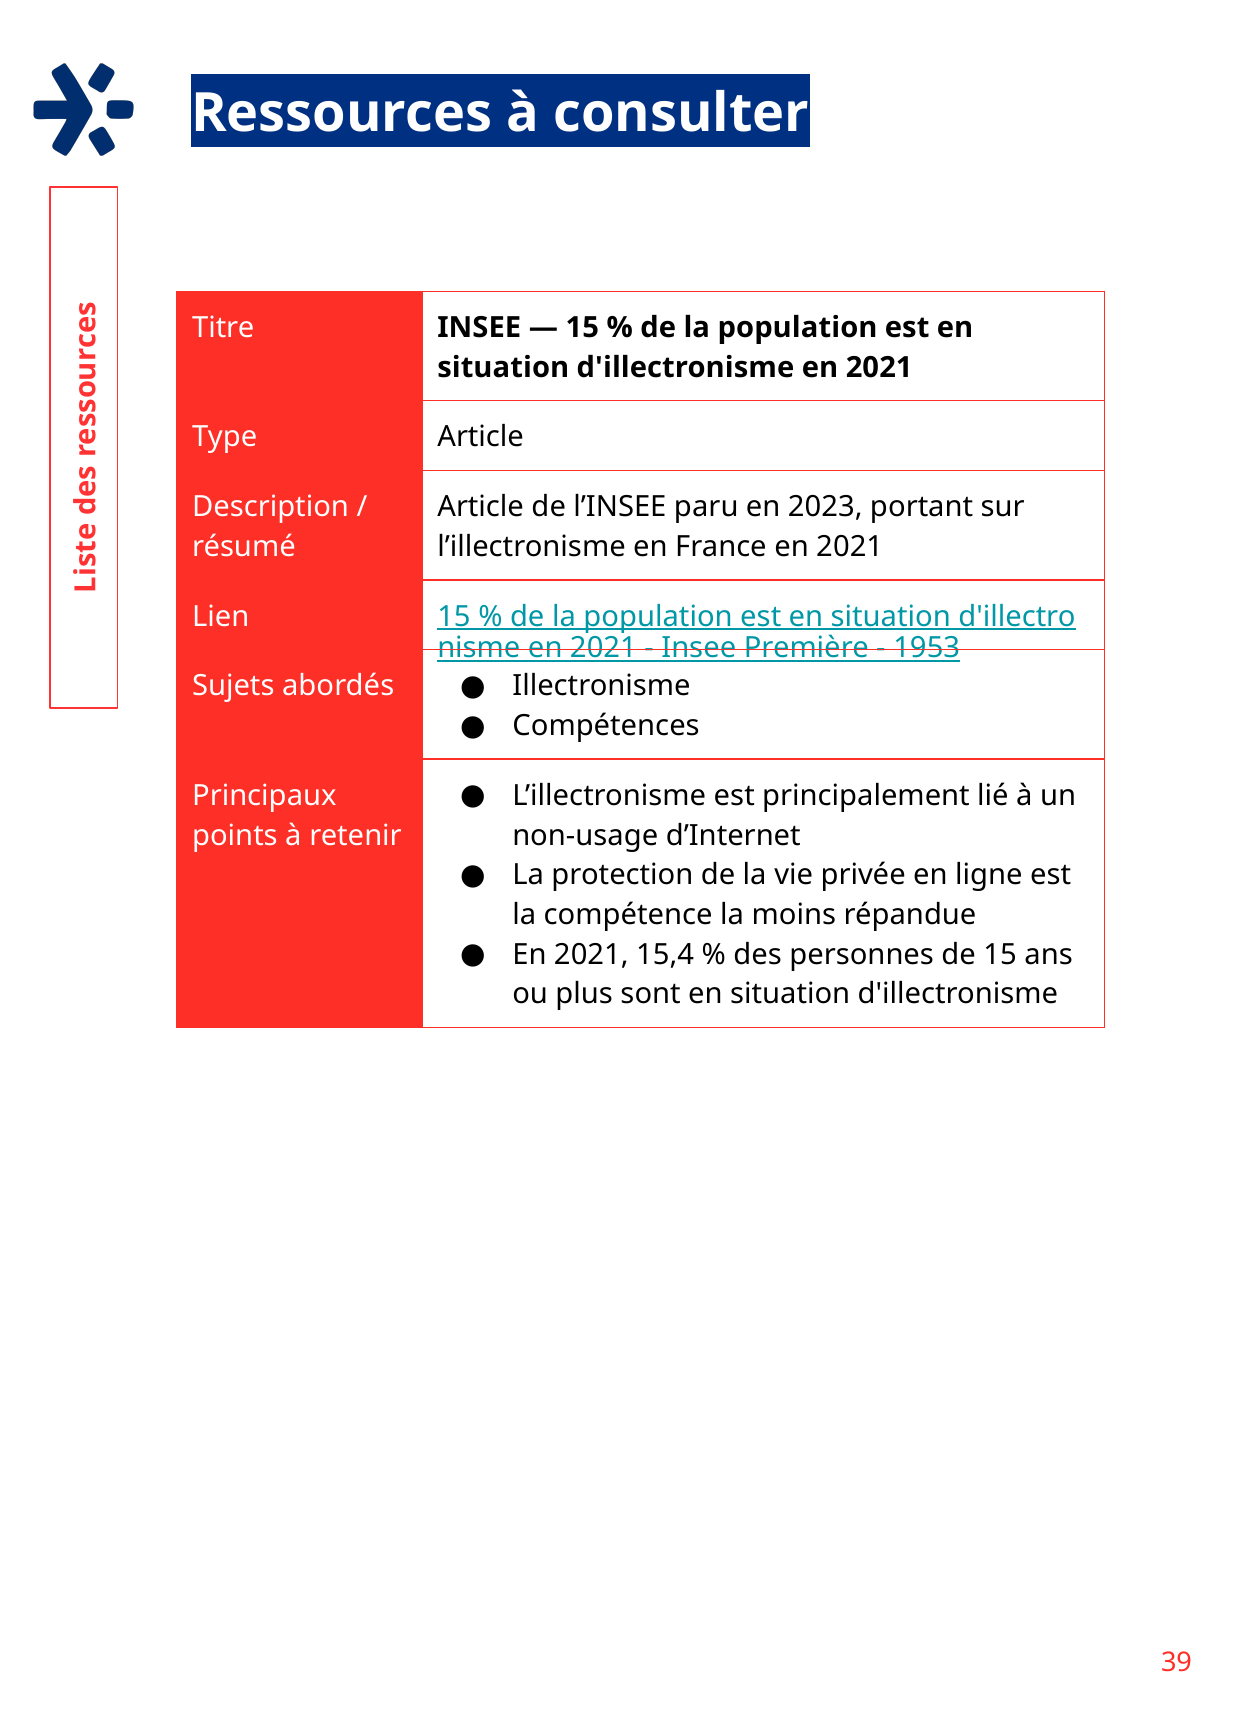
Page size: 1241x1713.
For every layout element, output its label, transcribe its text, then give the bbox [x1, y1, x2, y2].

table_cell 15 % de la population est en situation d'illectronisme en 2021 - Insee Première - 1953 [423, 581, 1104, 649]
table_cell Description / résumé [178, 471, 422, 579]
table_cell Type [178, 401, 422, 470]
table_header INSEE — 15 % de la population est en situation d'illectronisme en 2021 [423, 292, 1104, 400]
picture [32, 61, 135, 157]
text_box Liste des ressources [49, 187, 118, 709]
table_cell Principaux points à retenir [178, 760, 422, 1027]
table_cell Article [423, 401, 1104, 470]
table_cell Illectronisme Compétences [423, 650, 1104, 758]
table_cell Lien [178, 581, 422, 649]
text_box Ressources à consulter [185, 71, 1241, 148]
slide_number ‹#› [1136, 1621, 1211, 1705]
table_header Titre [178, 292, 422, 400]
table_cell Article de l’INSEE paru en 2023, portant sur l’illectronisme en France en 2021 [423, 471, 1104, 579]
table_cell Sujets abordés [178, 650, 422, 758]
table_cell L’illectronisme est principalement lié à un non-usage d’Internet La protection de la vie privée en ligne est la compétence la moins répandue En 2021, 15,4 % des personnes de 15 ans ou plus sont en situation d'illectronisme [423, 760, 1104, 1027]
